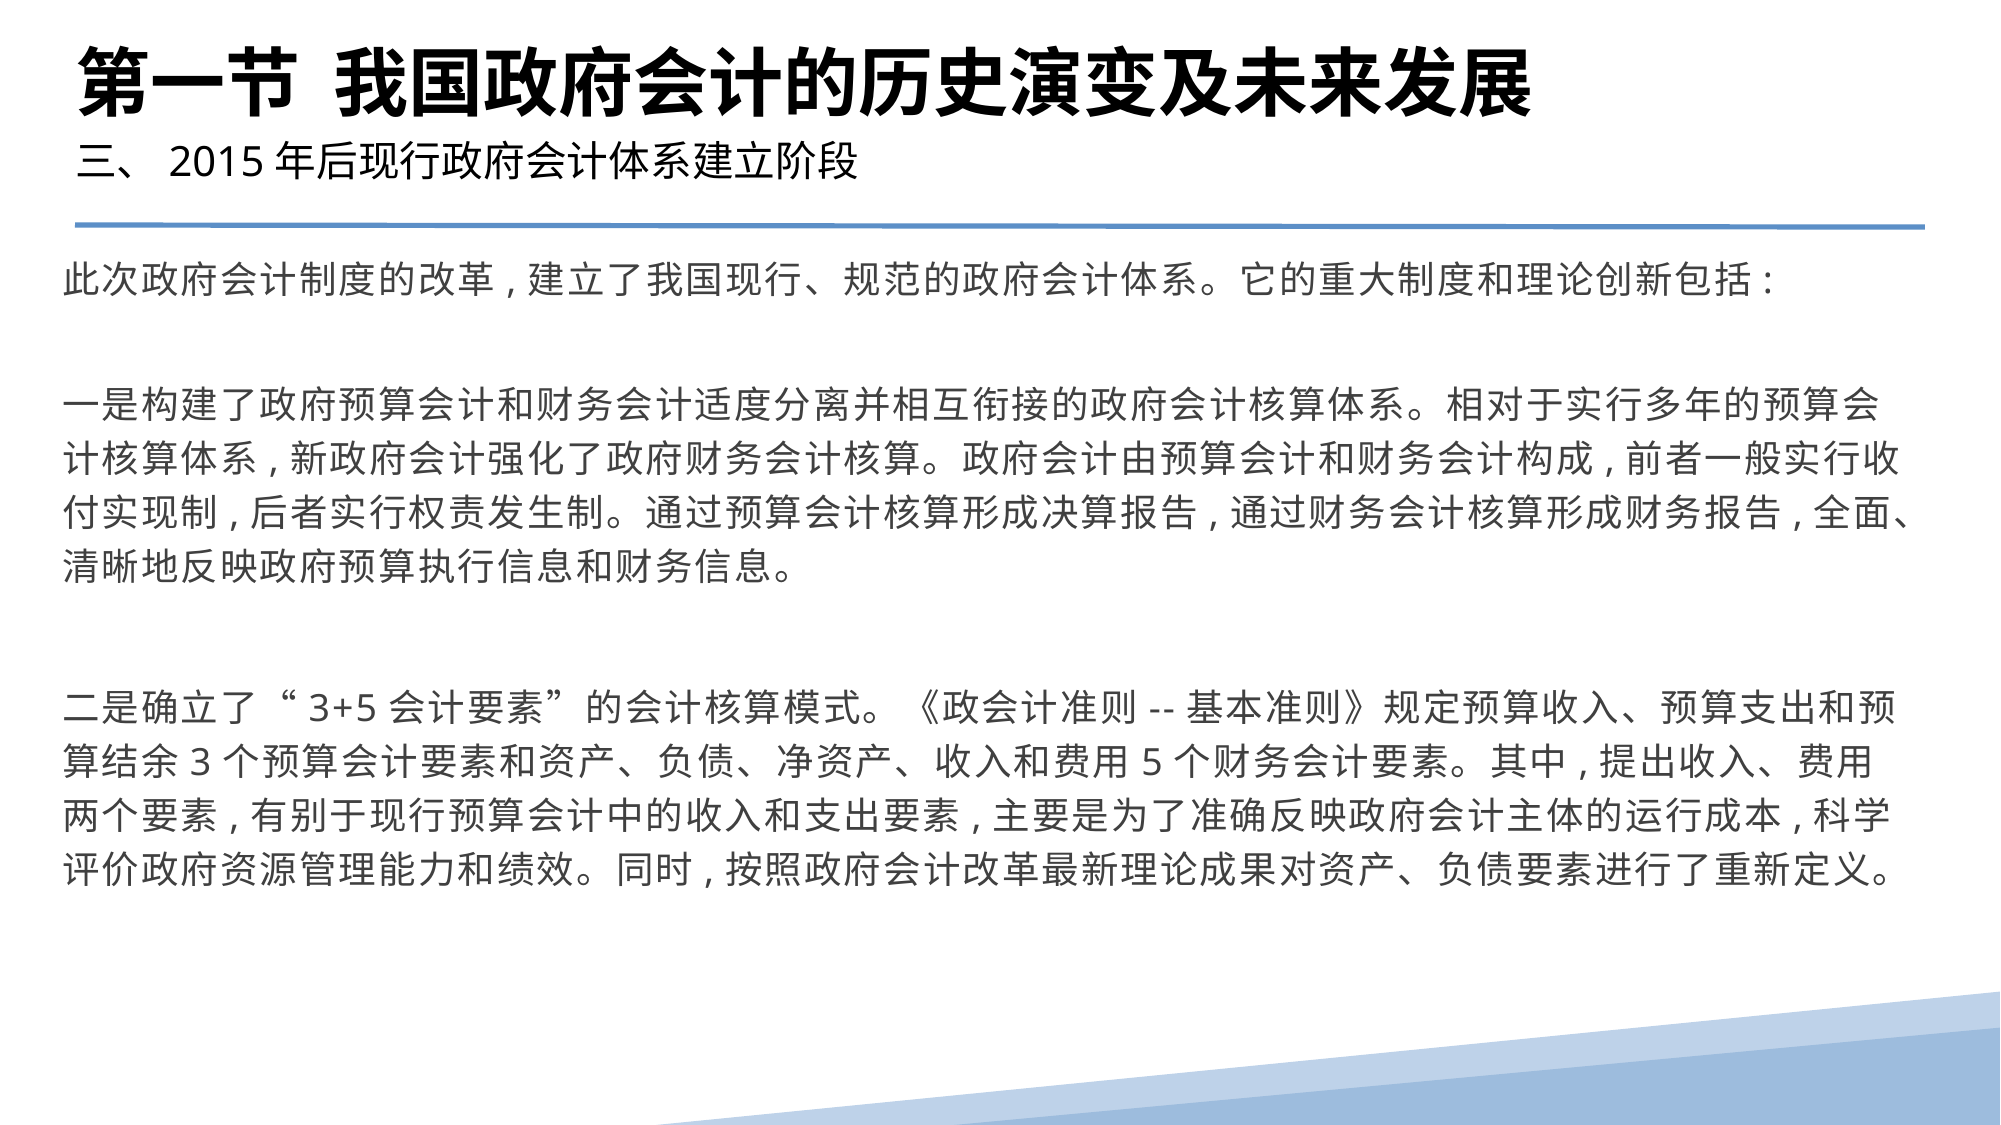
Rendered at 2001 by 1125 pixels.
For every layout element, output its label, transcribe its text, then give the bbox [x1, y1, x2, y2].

text_box 三、2015年后现行政府会计体系建立阶段 [75, 124, 1925, 200]
text_box 此次政府会计制度的改革,建立了我国现行、规范的政府会计体系。它的重大制度和理论创新包括: 一是构建了政府预算会计和财务会计适度分离并相互衔接的政府会计核算体系。相对于实行多年的预算会计核算体系,新政府会计强化了政府财务会计核算。政府会计由预算会计和财务会计构成,前者一般实行收付实现制,后者实行权责发生制。通过预算会计核算形成决算报告,通过财务会计核算形成财务报告,全面、清晰地反映政府预算执行信息和财务信息。 二是确立了“3+5会计要素”的会计核算模式。《政会计准则--基本准则》规定预算收入、预算支出和预算结余3个预算会计要素和资产、负债、净资产、收入和费用5个财务会计要素。其中,提出收入、费用两个要素,有别于现行预算会计中的收入和支出要素,主要是为了准确反映政府会计主体的运行成本,科学评价政府资源管理能力和绩效。同时,按照政府会计改革最新理论成果对资产、负债要素进行了重新定义。 [51, 252, 1925, 1022]
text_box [656, 991, 2000, 1125]
text_box 第一节 我国政府会计的历史演变及未来发展 [75, 24, 1925, 124]
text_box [74, 224, 1925, 228]
